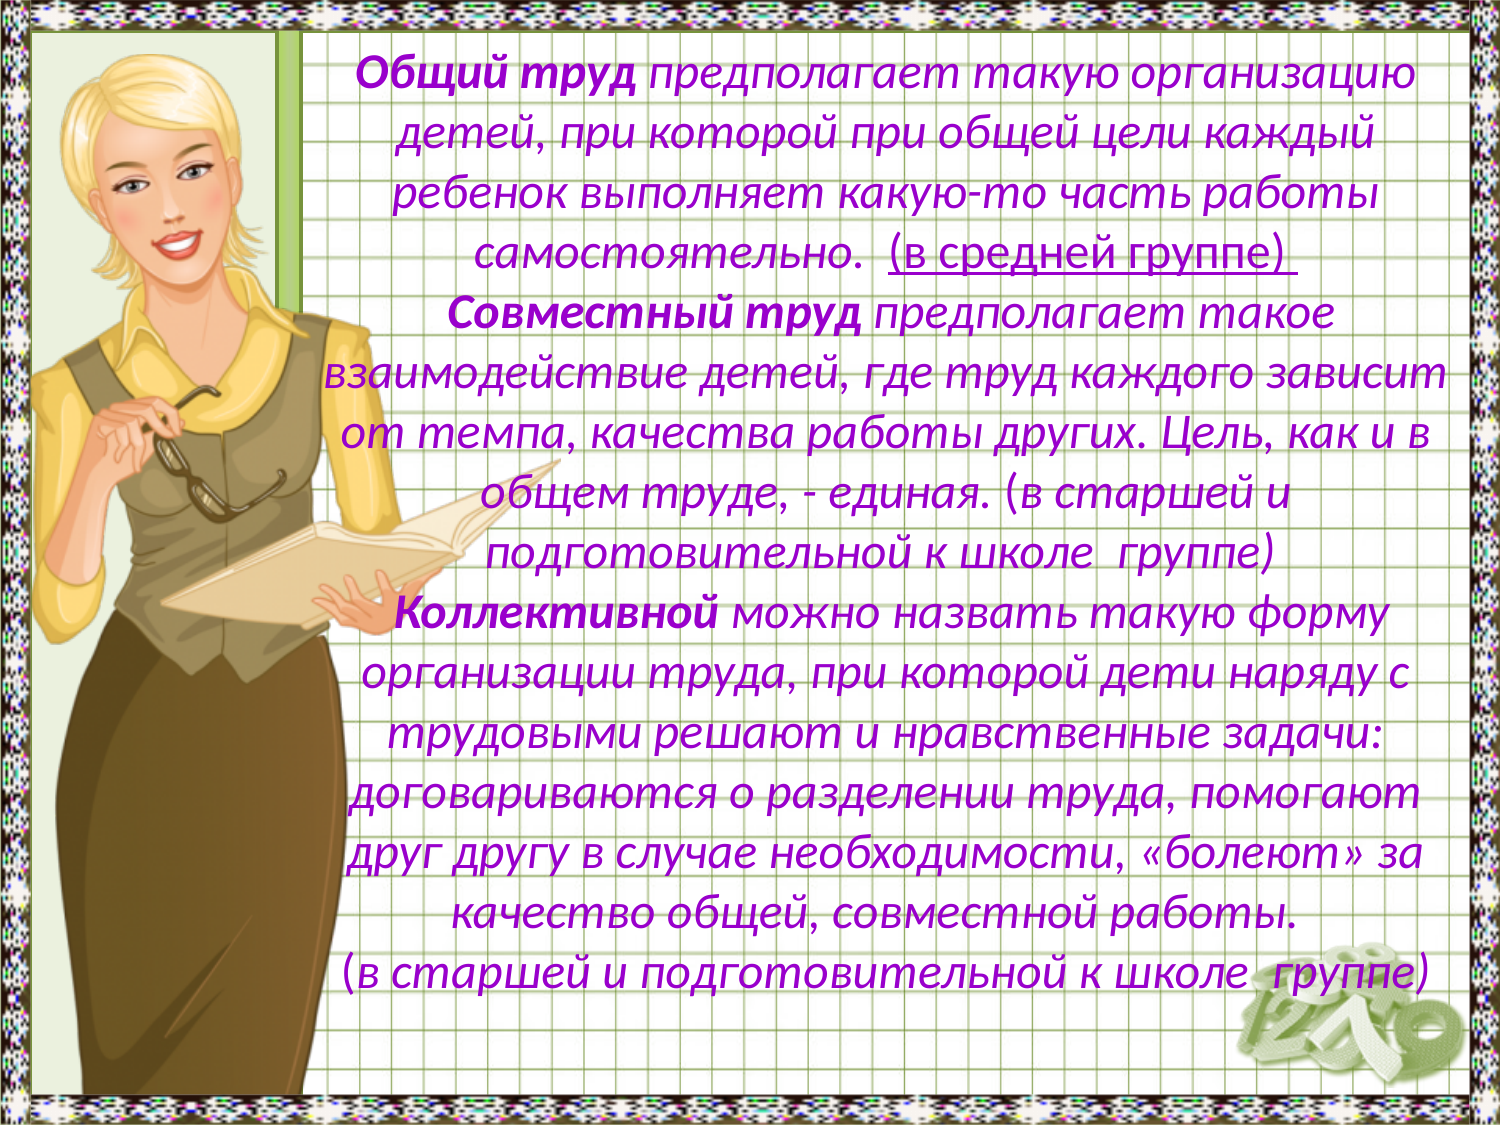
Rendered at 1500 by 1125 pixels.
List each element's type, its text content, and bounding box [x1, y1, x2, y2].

title Общий труд предполагает такую организацию детей, при которой при общей цели каждый ребенок выполняет какую-то часть работы самостоятельно. (в средней группе) Совместный труд предполагает такое взаимодействие детей, где труд каждого зависит от темпа, качества работы других. Цель, как и в общем труде, - единая. (в старшей и подготовительной к школе группе) Коллективной можно назвать такую форму организации труда, при которой дети наряду с трудовыми решают и нравственные задачи: договариваются о разделении труда, помогают друг другу в случае необходимости, «болеют» за качество общей, совместной работы. (в старшей и подготовительной к школе группе) [301, 42, 1469, 1090]
picture [0, 0, 1500, 1125]
